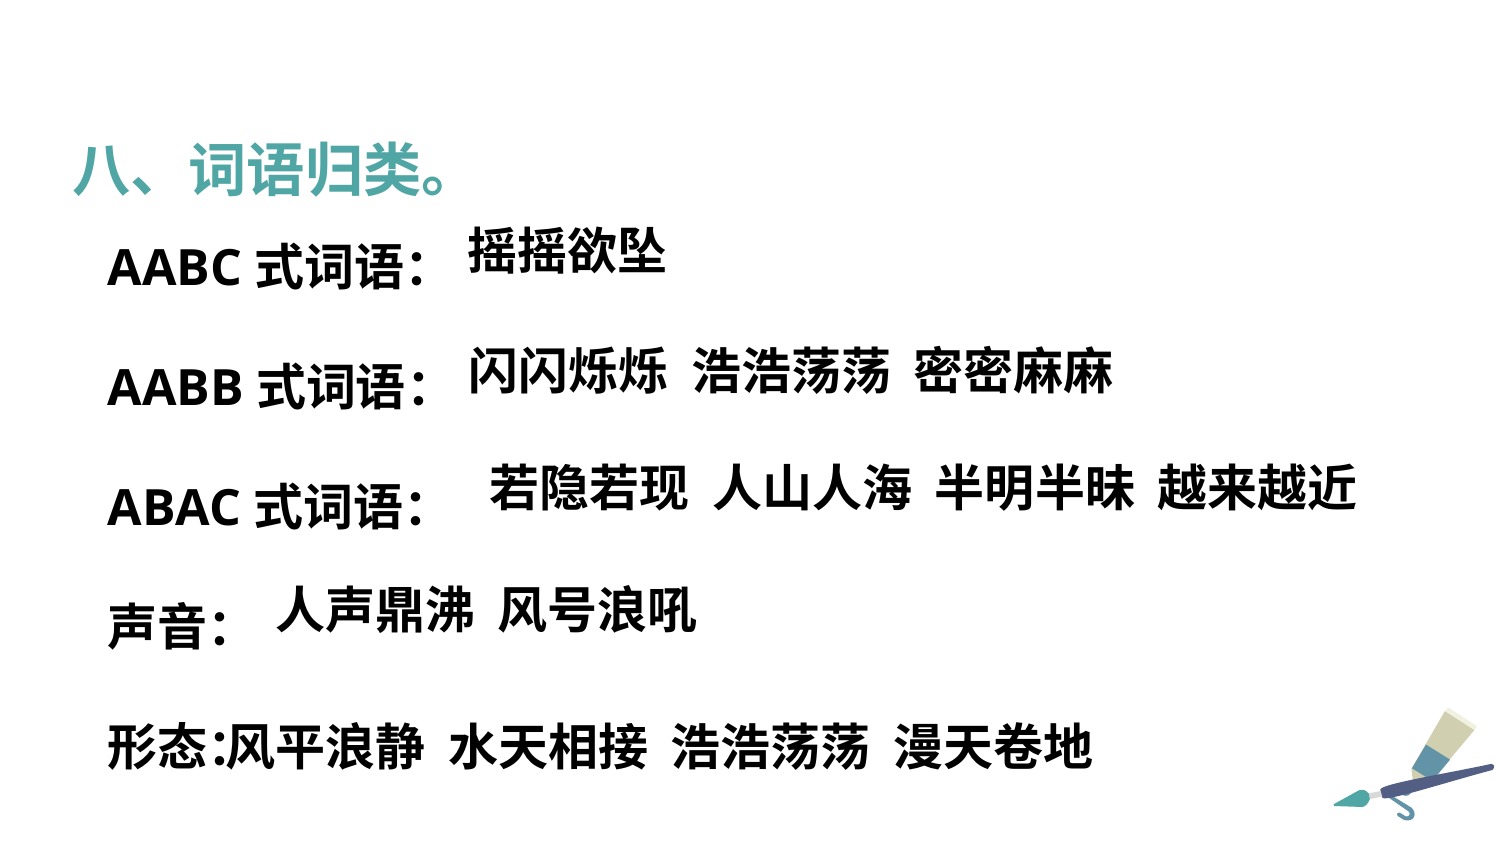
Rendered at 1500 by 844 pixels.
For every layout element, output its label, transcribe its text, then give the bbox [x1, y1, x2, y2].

text_box 闪闪烁烁 浩浩荡荡 密密麻麻 [453, 331, 1129, 407]
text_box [1358, 708, 1481, 844]
text_box 八、词语归类。 [57, 90, 885, 211]
text_box 风平浪静 水天相接 浩浩荡荡 漫天卷地 [210, 678, 1256, 784]
text_box 摇摇欲坠 [452, 211, 728, 287]
text_box 人声鼎沸 风号浪吼 [260, 571, 713, 647]
text_box 若隐若现 人山人海 半明半昧 越来越近 [475, 449, 1384, 524]
text_box AABC式词语： AABB式词语： ABAC式词语： 声音： 形态： [93, 168, 1444, 784]
